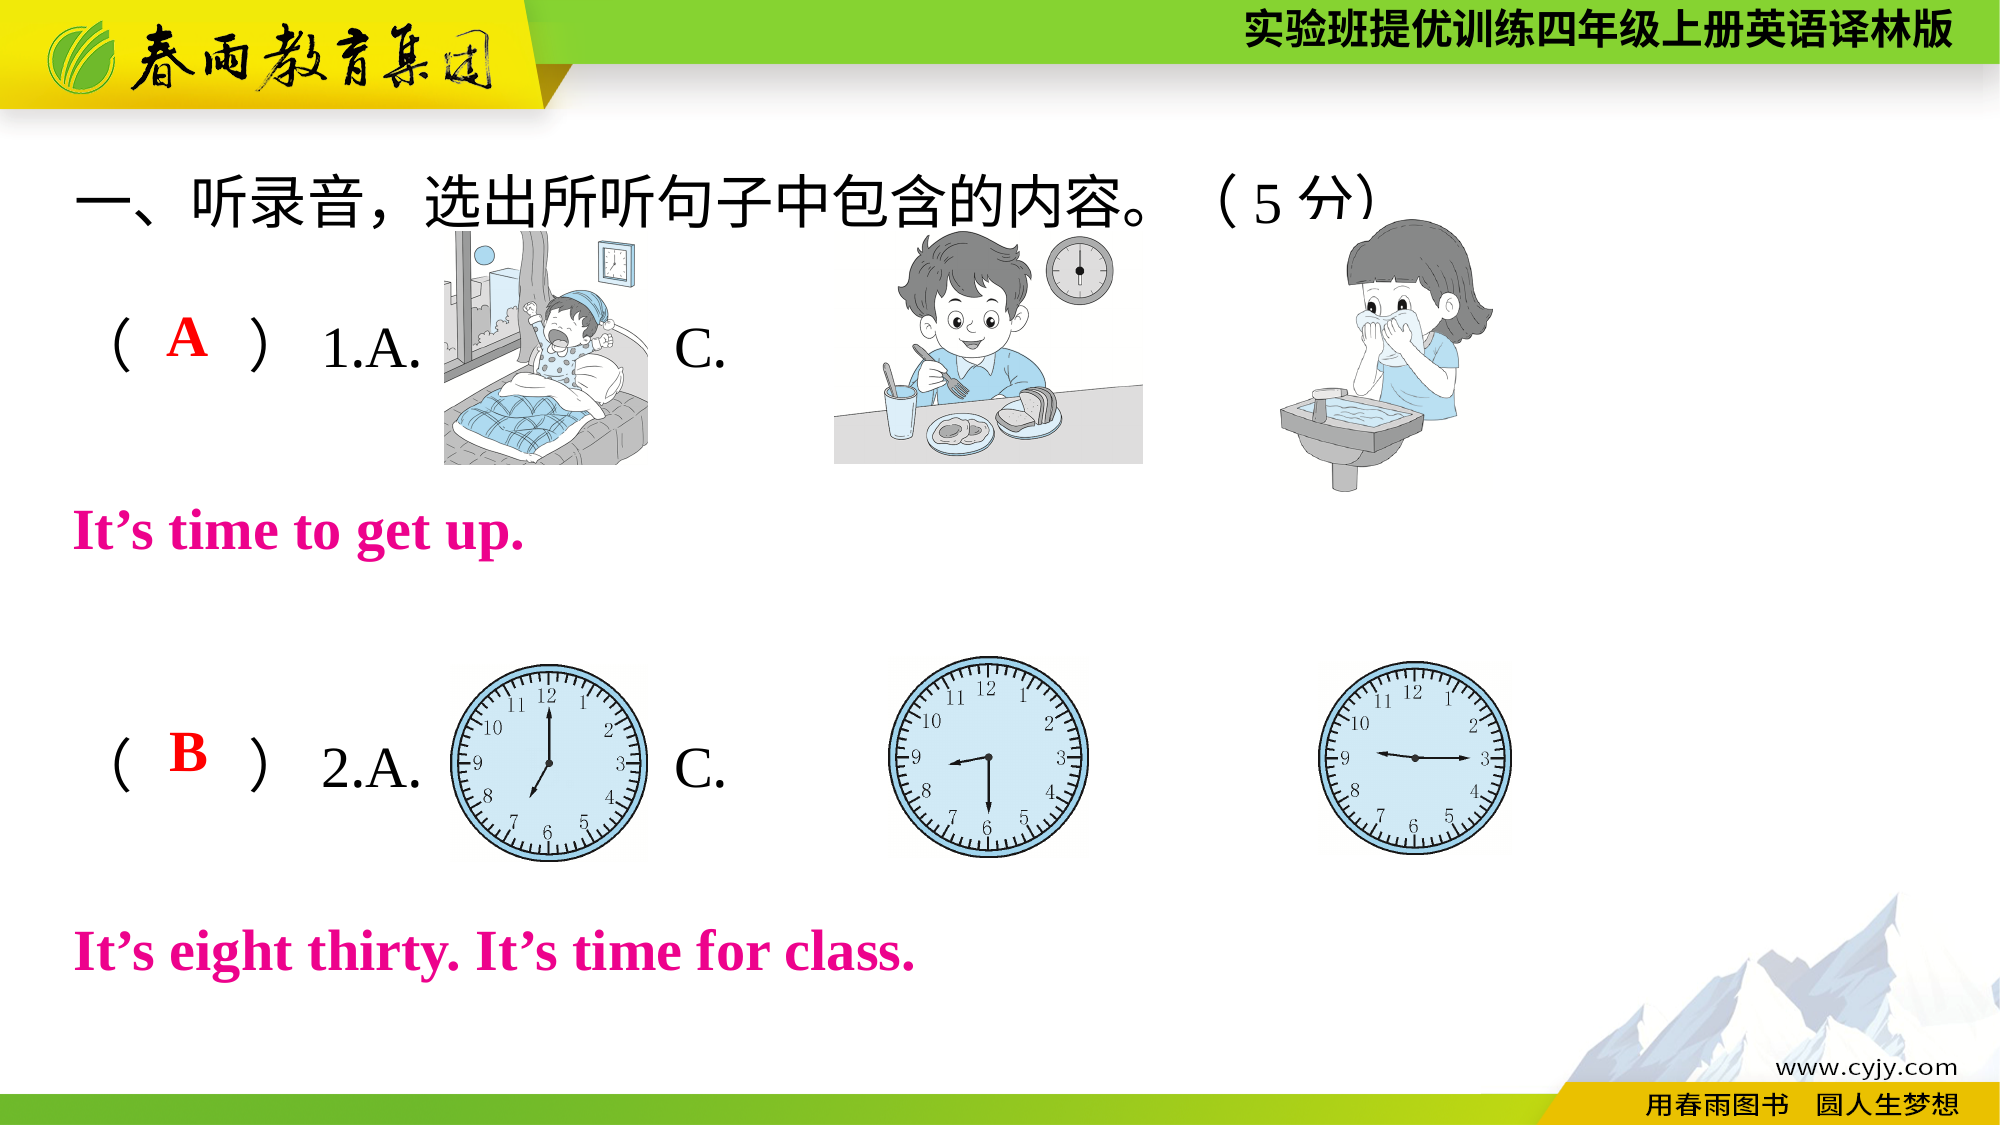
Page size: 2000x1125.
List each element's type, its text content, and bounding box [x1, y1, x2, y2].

text_box It’s time to get up. [57, 484, 541, 569]
text_box A [151, 290, 224, 376]
picture [0, 0, 2000, 1125]
list 一、听录音，选出所听句子中包含的内容。（5分） （ ）1.A. B. C. （ ）2.A. B. C. [59, 122, 1944, 814]
text_box It’s eight thirty. It’s time for class. [58, 904, 932, 990]
text_box B [154, 705, 224, 791]
